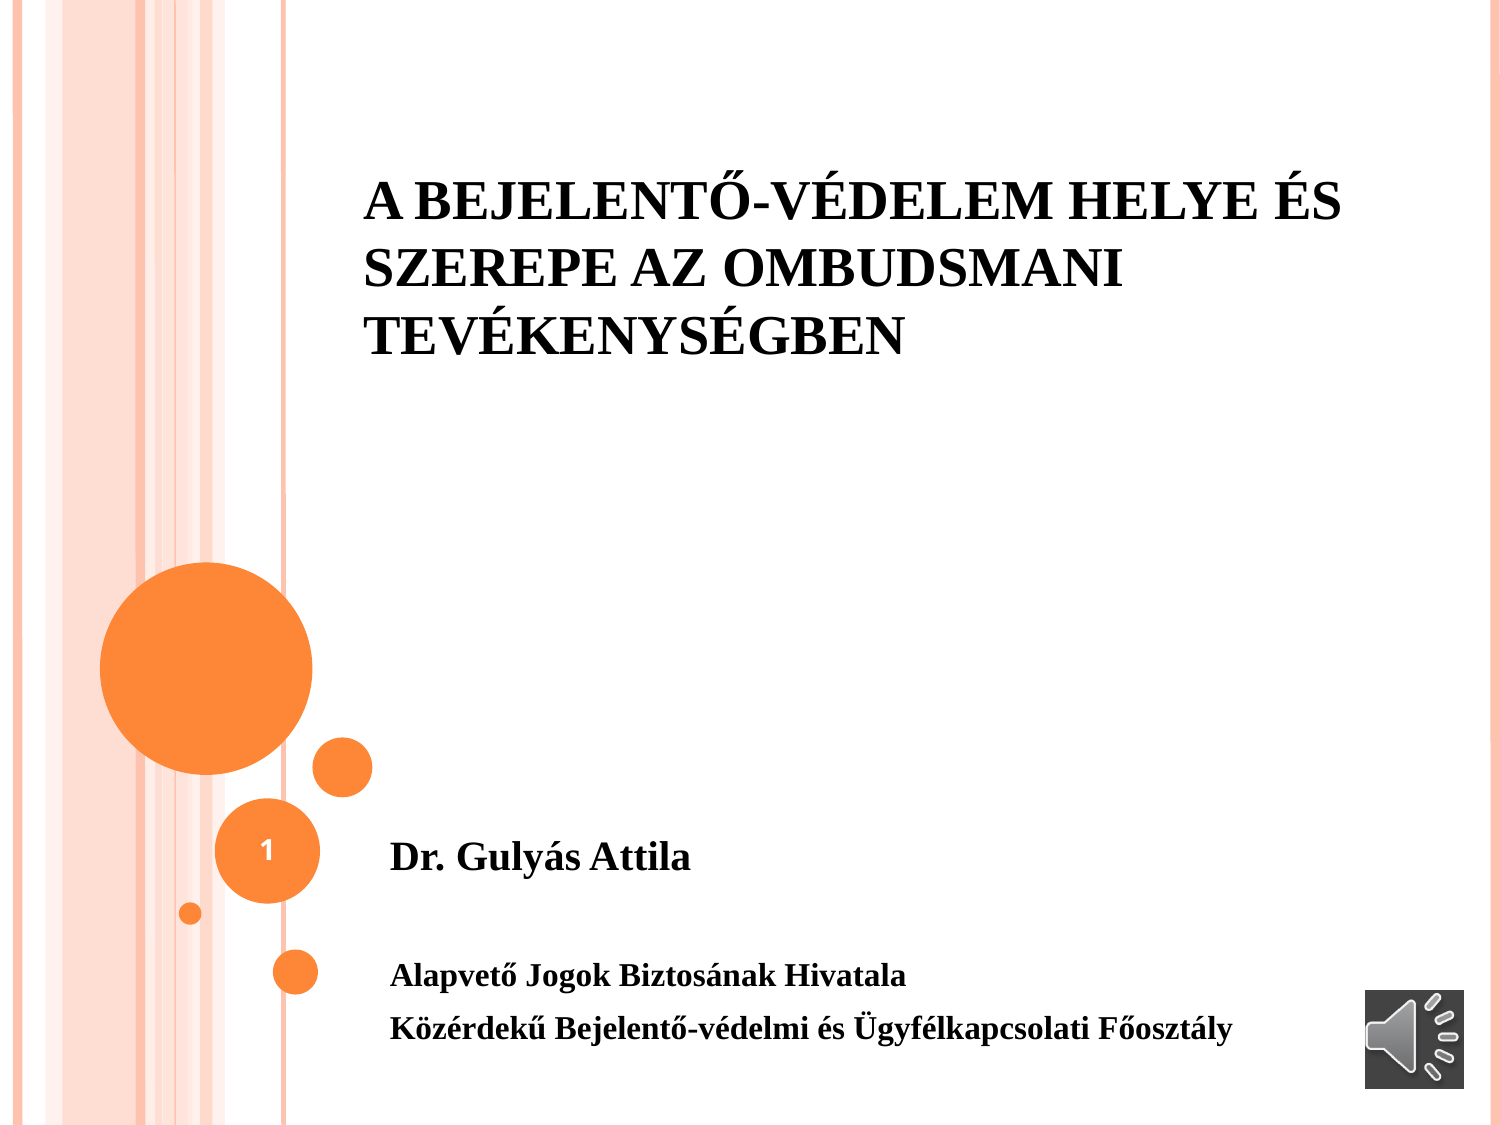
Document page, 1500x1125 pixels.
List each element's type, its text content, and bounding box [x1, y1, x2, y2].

text_box A BEJELENTŐ-VÉDELEM HELYE ÉS SZEREPE AZ OMBUDSMANI TEVÉKENYSÉGBEN [348, 112, 1376, 374]
picture [1364, 989, 1465, 1090]
text_box 1 [217, 808, 318, 894]
text_box Dr. Gulyás Attila Alapvető Jogok Biztosának Hivatala Közérdekű Bejelentő-védelmi és Ügyfélkapcsolati Főosztály [375, 820, 1388, 1081]
